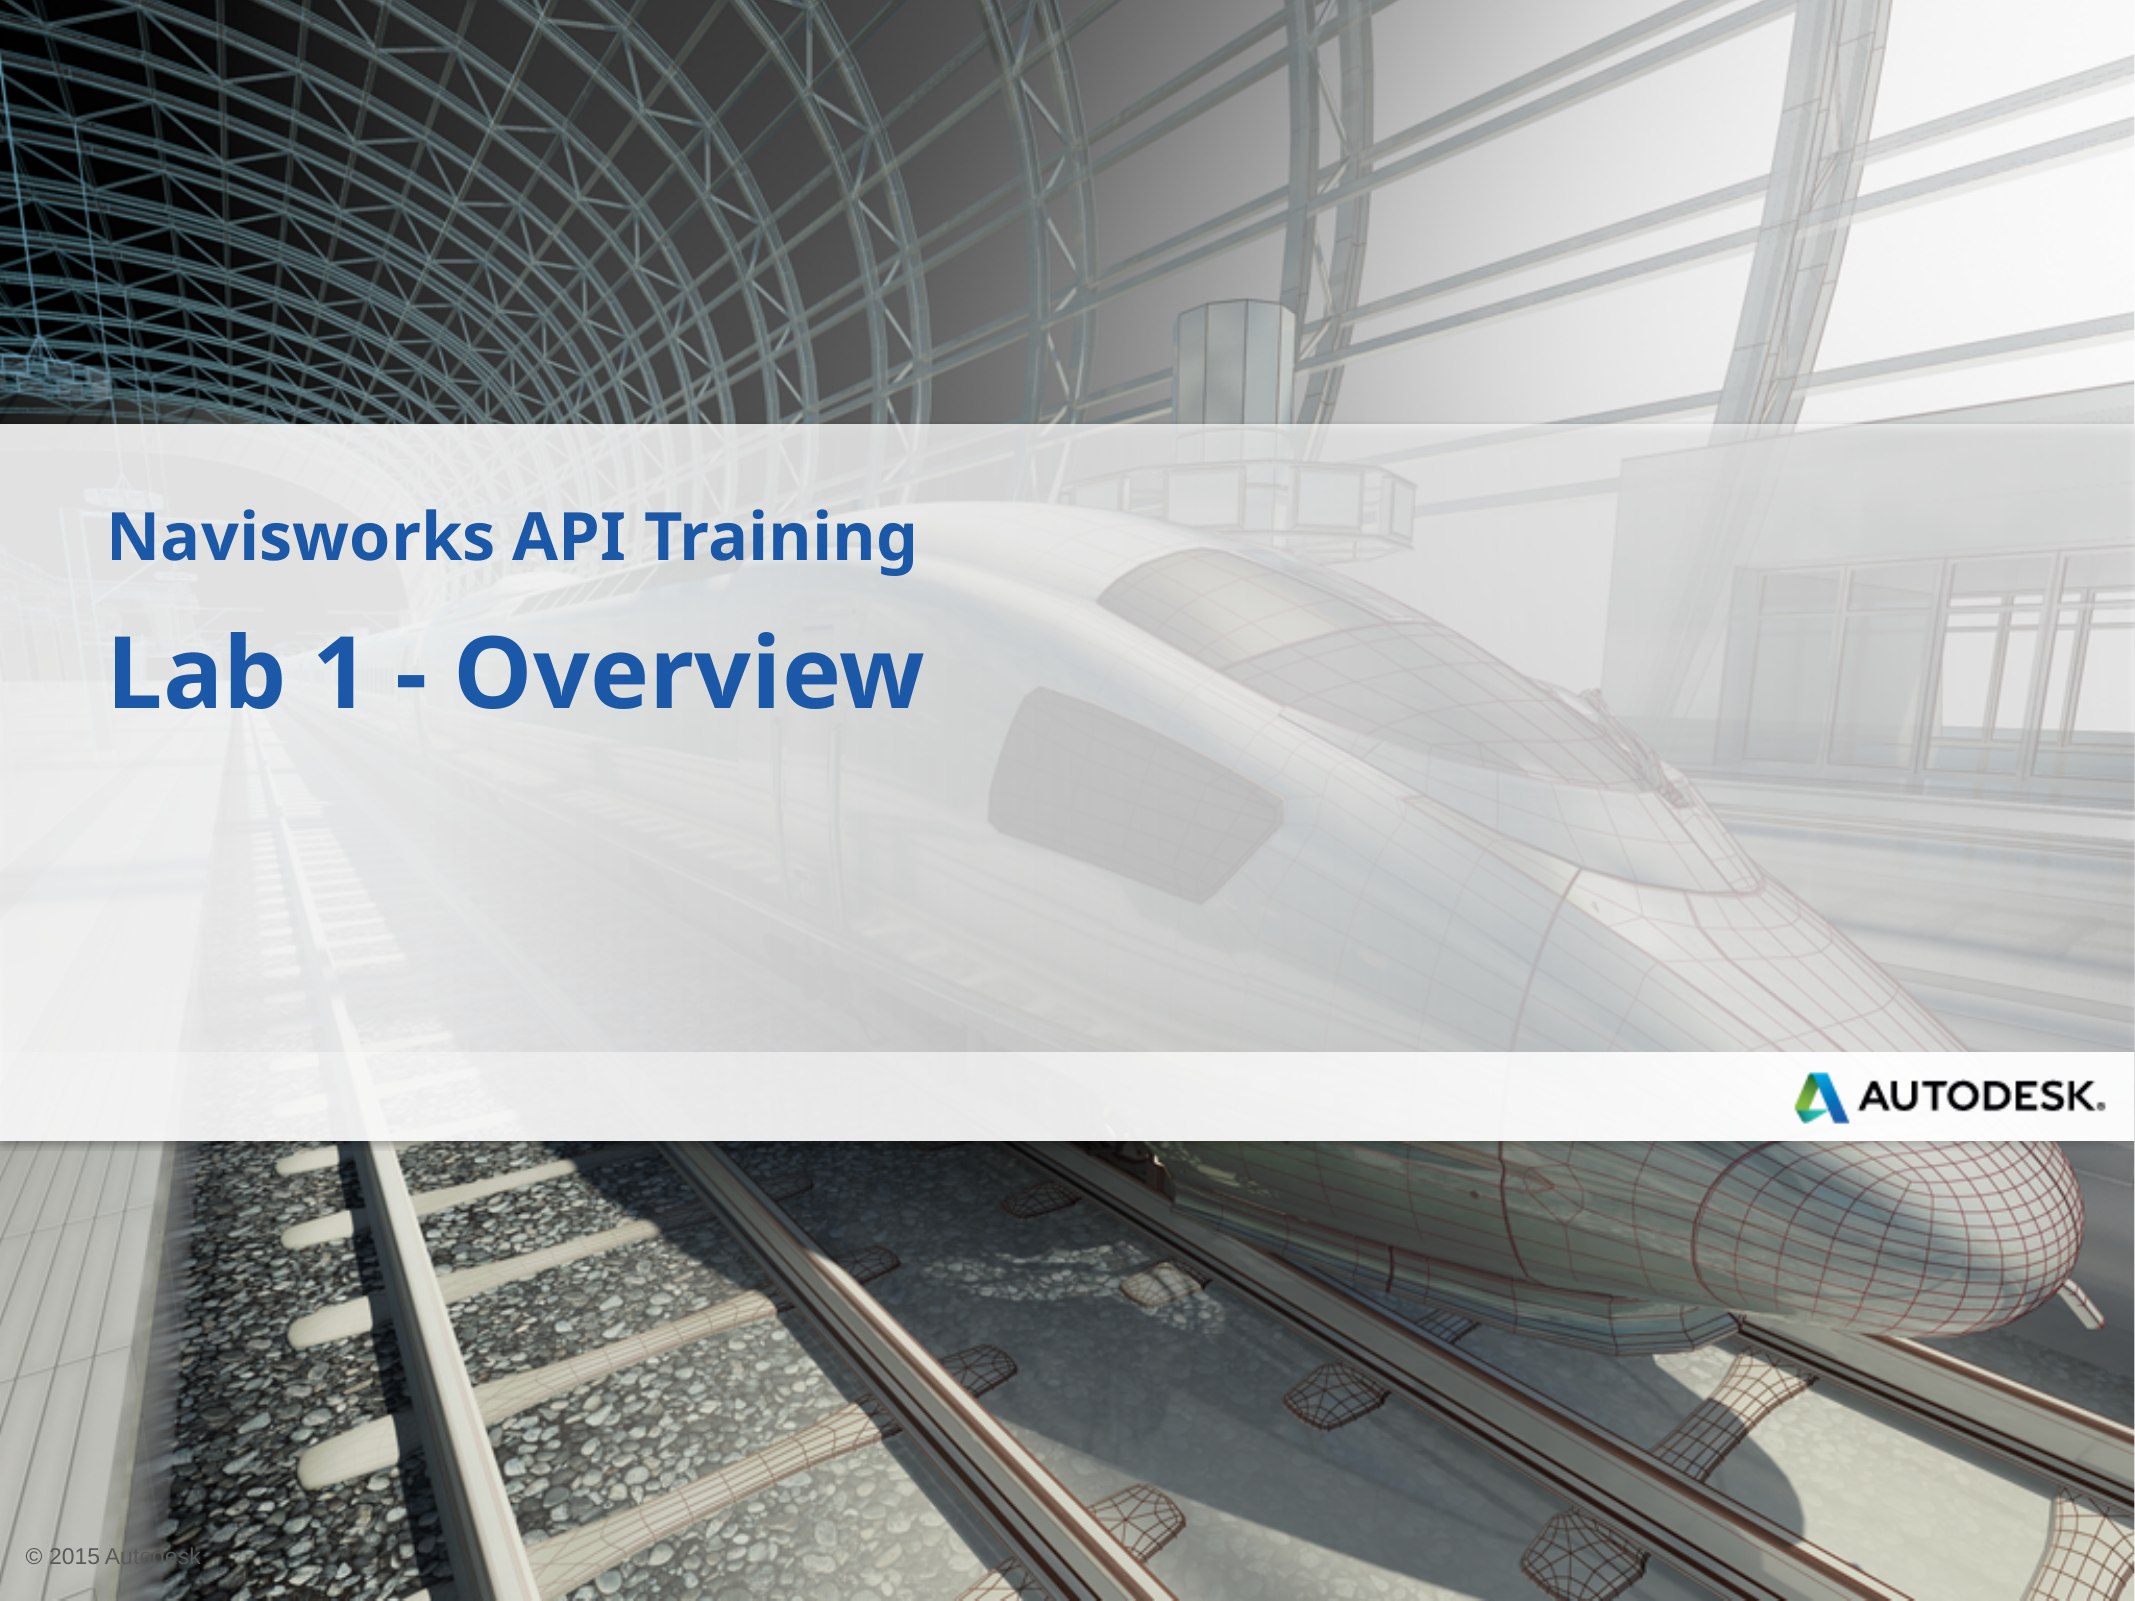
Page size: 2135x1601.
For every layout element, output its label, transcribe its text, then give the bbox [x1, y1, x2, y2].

list Lab 1 - Overview [106, 608, 1367, 890]
picture [0, 1052, 2135, 1601]
picture [0, 0, 2135, 424]
list Navisworks API Training [106, 494, 1367, 568]
